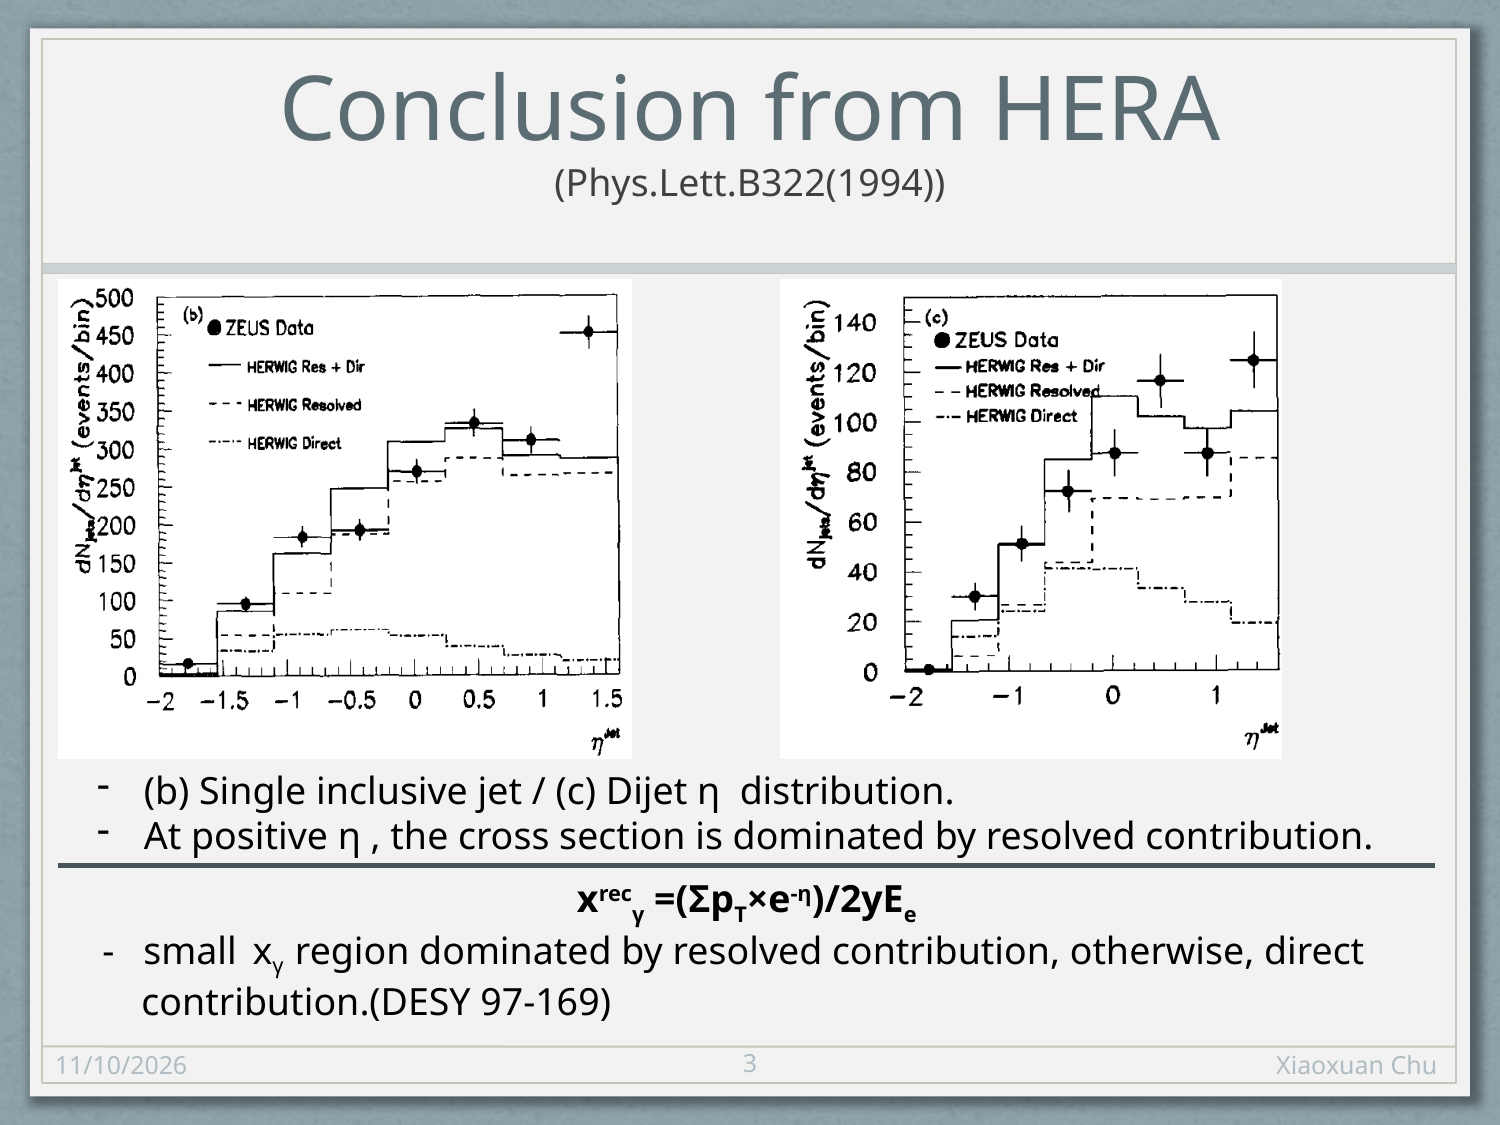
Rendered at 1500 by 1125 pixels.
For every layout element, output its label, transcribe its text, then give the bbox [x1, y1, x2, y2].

text_box (b) Single inclusive jet / (c) Dijet η distribution. At positive η , the cross section is dominated by resolved contribution. [82, 759, 1436, 859]
text_box xrecγ =(ΣpT×e-η)/2yEe - small xγ region dominated by resolved contribution, otherwise, direct contribution.(DESY 97-169) [58, 870, 1436, 1031]
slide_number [39, 1045, 390, 1088]
footer Xiaoxuan Chu [977, 1045, 1453, 1088]
slide_number 3 [687, 1042, 813, 1088]
picture [780, 278, 1282, 760]
title Conclusion from HERA (Phys.Lett.B322(1994)) [147, 40, 1353, 260]
picture [57, 278, 633, 760]
